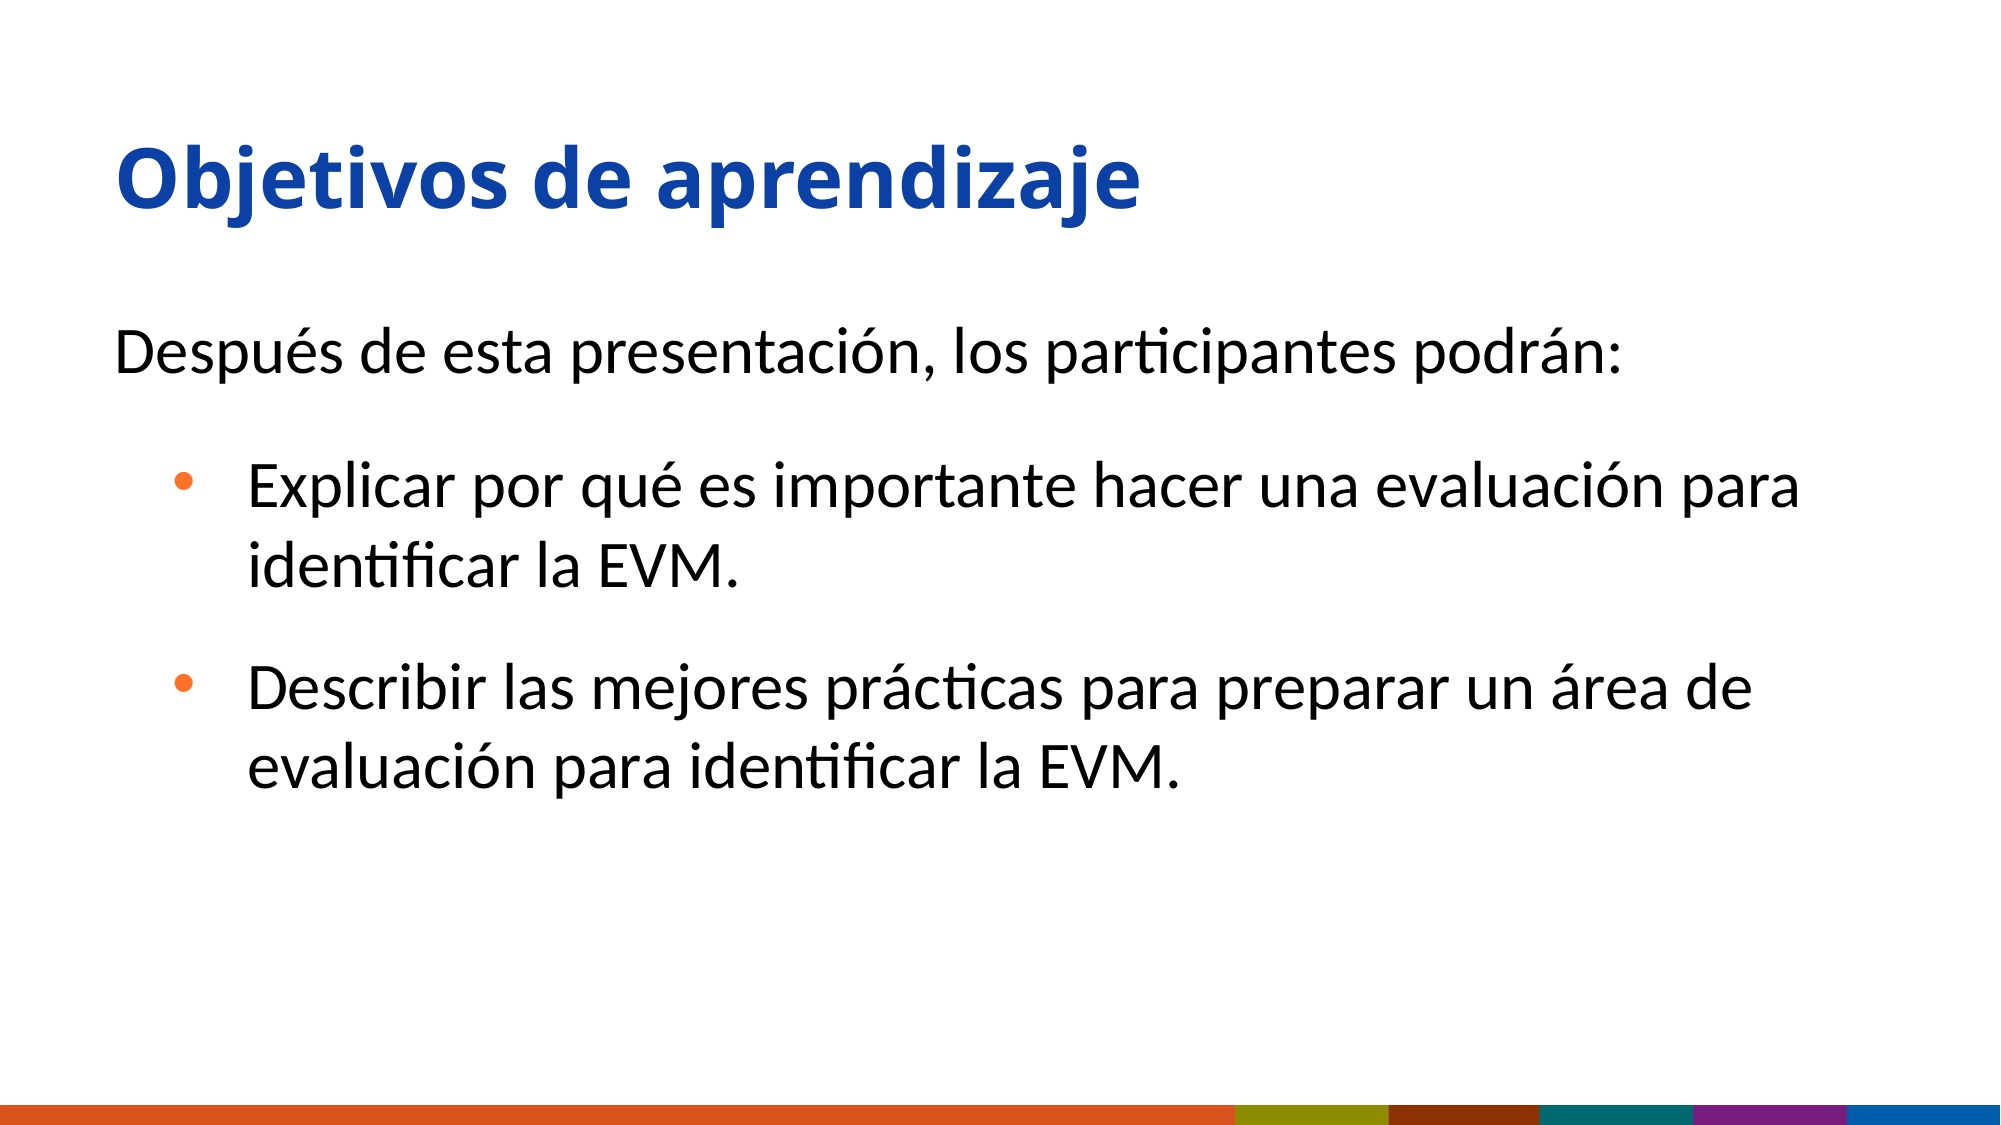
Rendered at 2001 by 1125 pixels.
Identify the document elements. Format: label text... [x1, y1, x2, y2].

list Después de esta presentación, los participantes podrán: Explicar por qué es importante hacer una evaluación para identificar la EVM. Describir las mejores prácticas para preparar un área de evaluación para identificar la EVM. [99, 299, 1900, 985]
title Objetivos de aprendizaje [99, 45, 1900, 233]
picture [0, 1105, 2000, 1125]
